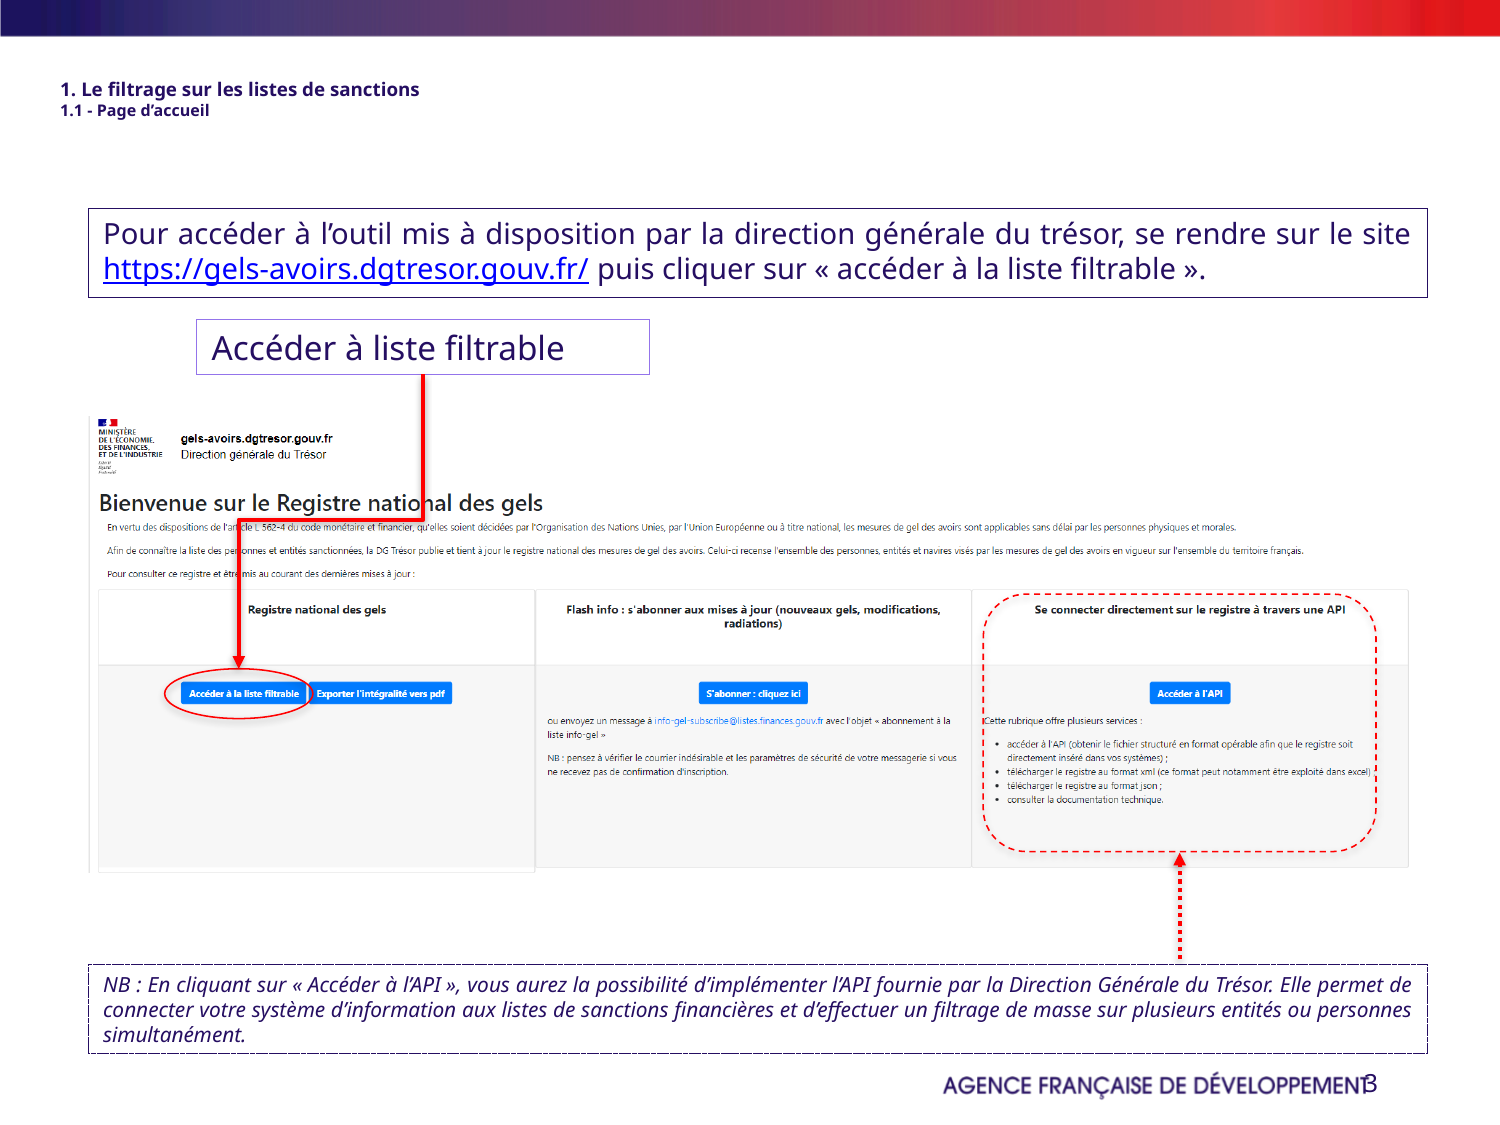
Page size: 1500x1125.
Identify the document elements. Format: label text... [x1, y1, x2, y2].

picture [88, 416, 1412, 873]
picture [927, 1063, 1376, 1106]
picture [0, 0, 1500, 46]
text_box Pour accéder à l’outil mis à disposition par la direction générale du trésor, se rendre sur le site https://gels-avoirs.dgtresor.gouv.fr/ puis cliquer sur « accéder à la liste filtrable ». [88, 208, 1428, 298]
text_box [183, 429, 479, 615]
title 1. Le filtrage sur les listes de sanctions 1.1 - Page d’accueil [45, 70, 1428, 128]
text_box NB : En cliquant sur « Accéder à l’API », vous aurez la possibilité d’implémenter l’API fournie par la Direction Générale du Trésor. Elle permet de connecter votre système d’information aux listes de sanctions financières et d’effectuer un filtrage de masse sur plusieurs entités ou personnes simultanément. [88, 964, 1428, 1054]
text_box Accéder à liste filtrable [196, 319, 650, 375]
